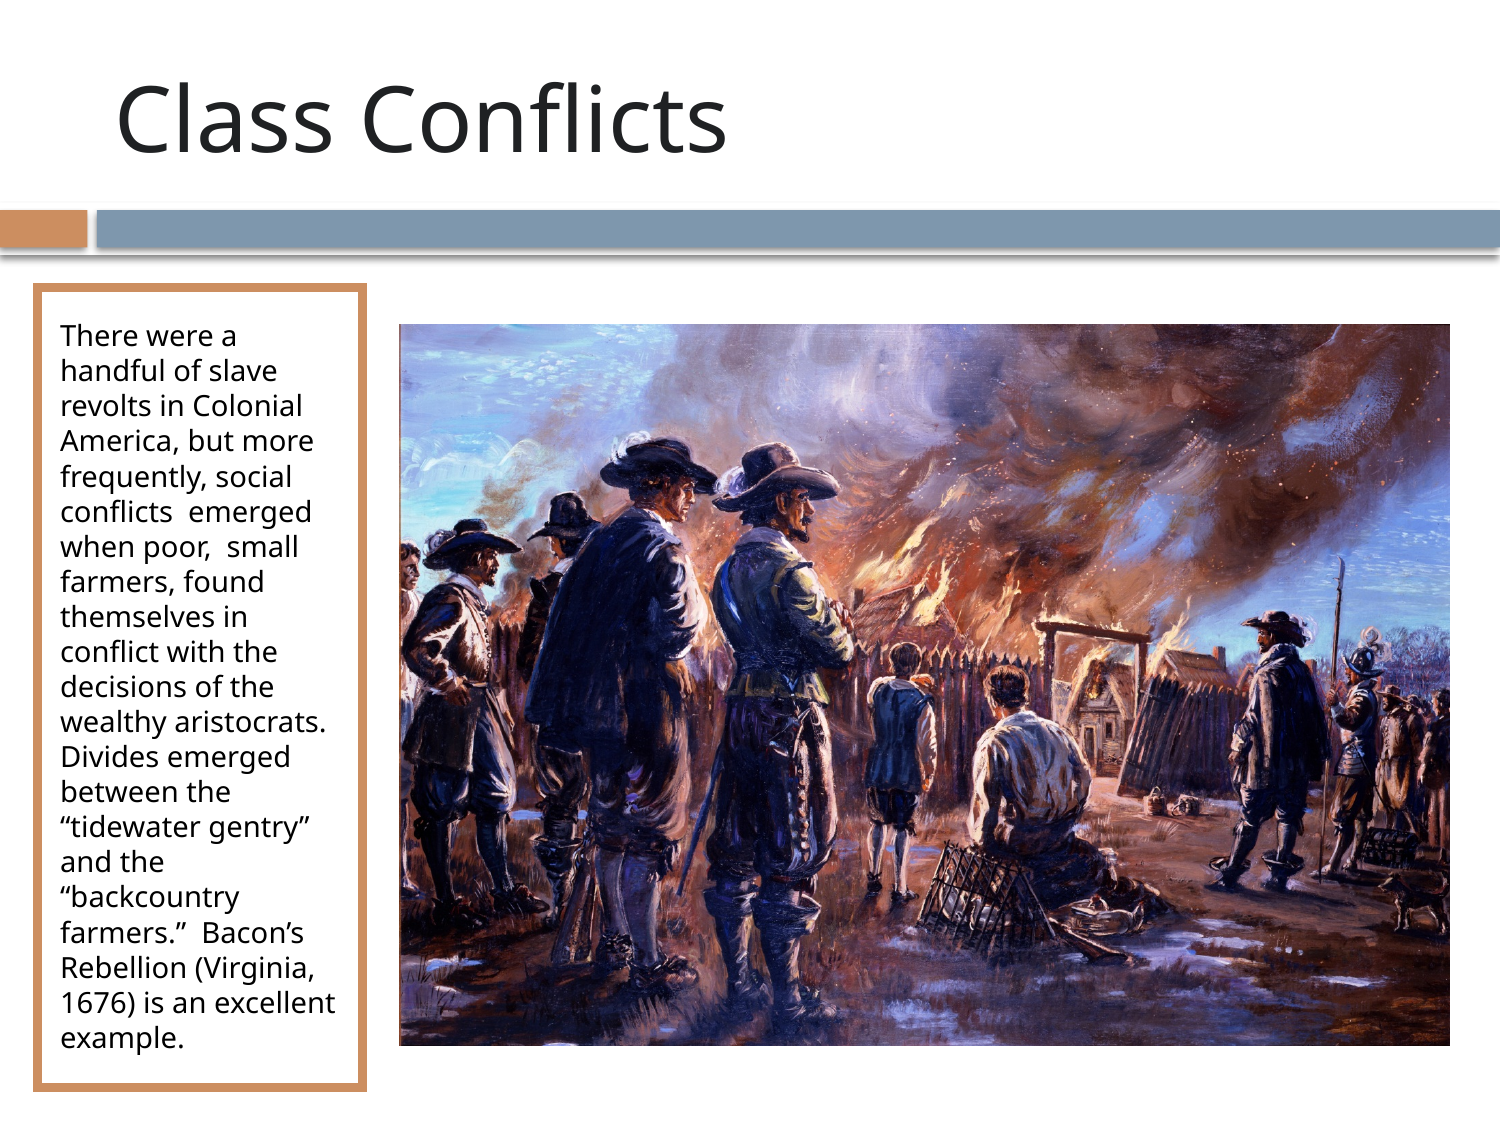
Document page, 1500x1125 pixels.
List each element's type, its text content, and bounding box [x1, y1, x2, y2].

title Class Conflicts [99, 44, 1425, 188]
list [399, 324, 1451, 1046]
list There were a handful of slave revolts in Colonial America, but more frequently, social conflicts emerged when poor, small farmers, found themselves in conflict with the decisions of the wealthy aristocrats. Divides emerged between the “tidewater gentry” and the “backcountry farmers.” Bacon’s Rebellion (Virginia, 1676) is an excellent example. [33, 283, 367, 1092]
